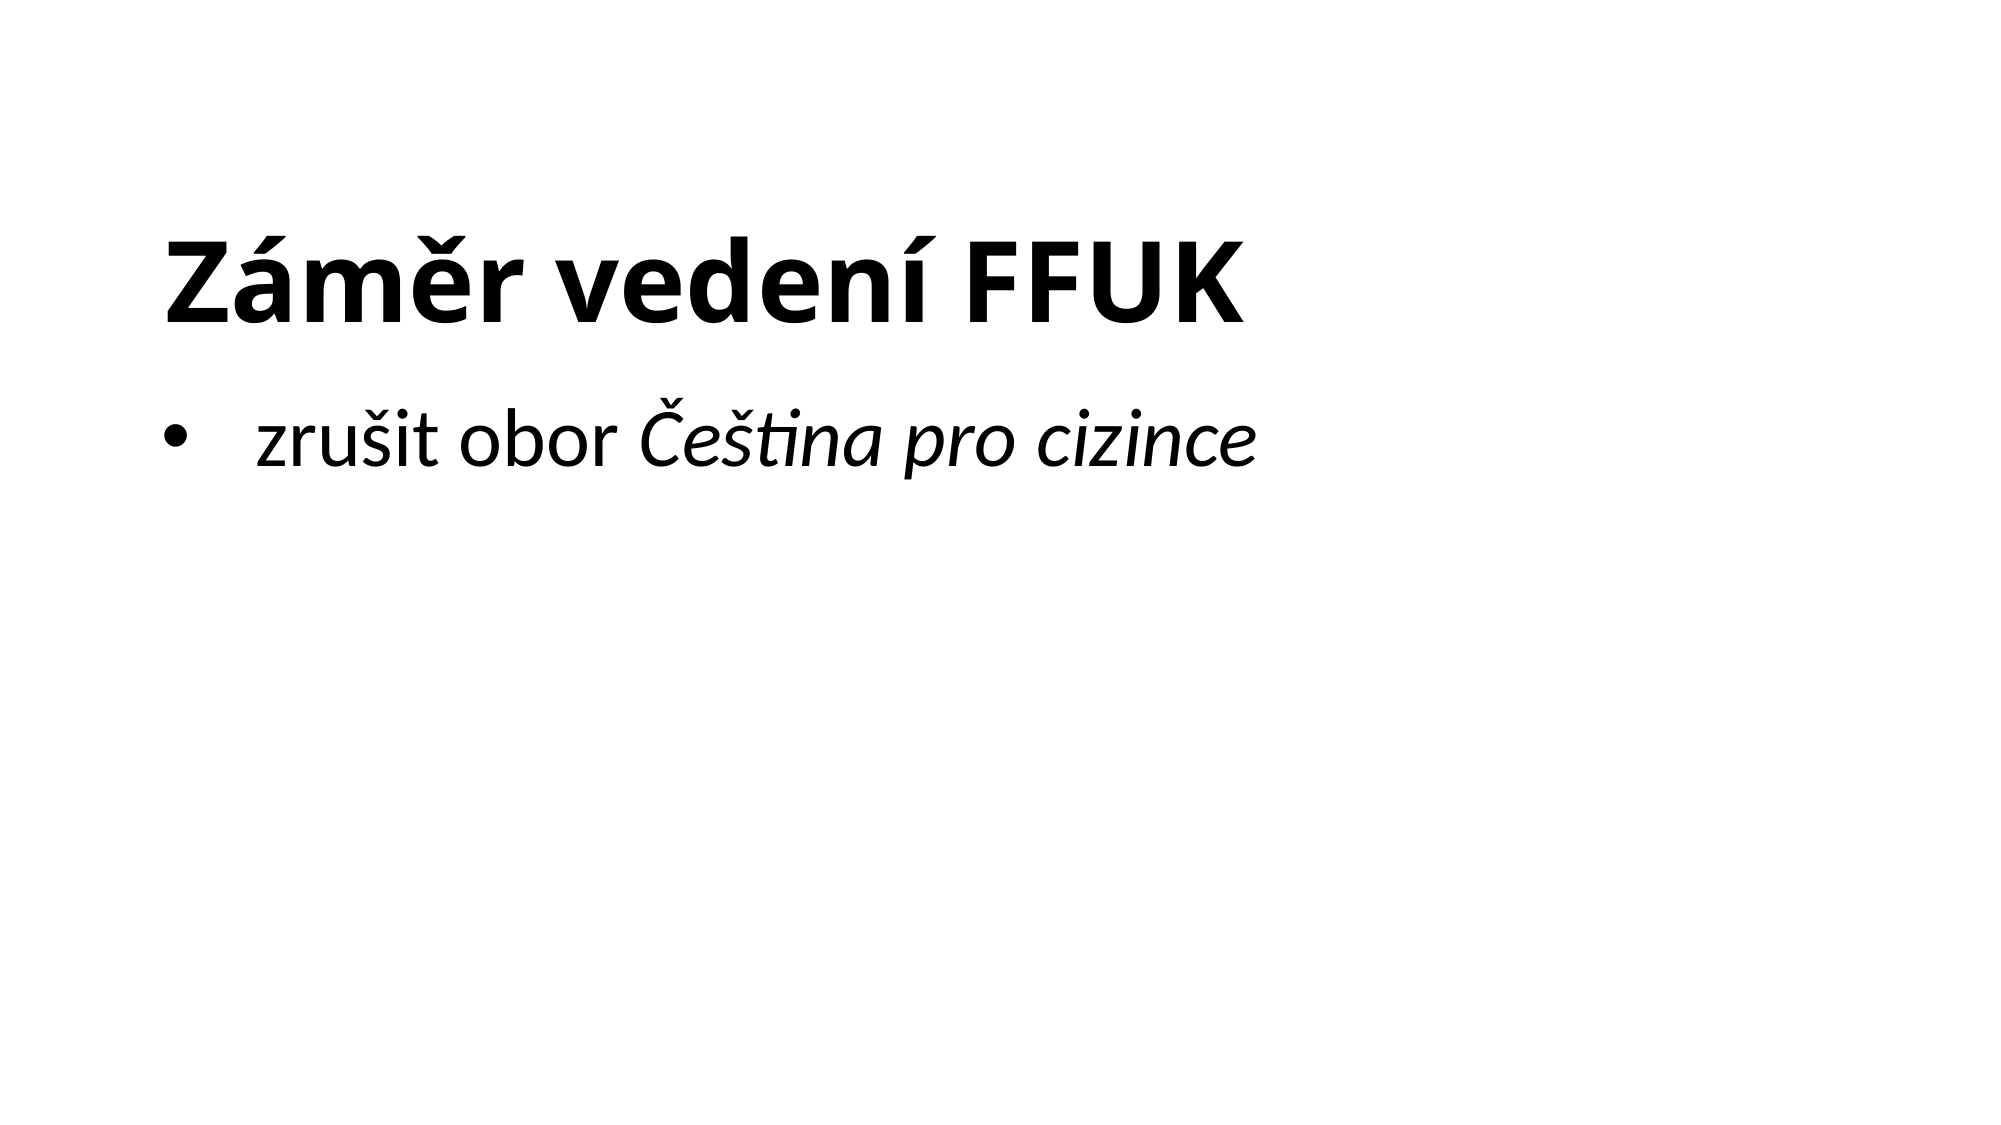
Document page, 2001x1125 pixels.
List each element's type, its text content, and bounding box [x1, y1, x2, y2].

subtitle zrušit obor Čeština pro cizince od 1. 1. 2016 změnit ÚBS na servisní pracoviště to má vést k nárůstu počtu studentů v jiných oborech FF a zároveň k finančnímu přínosu pro FF [146, 387, 1839, 995]
title Záměr vedení FFUK [149, 165, 1851, 407]
